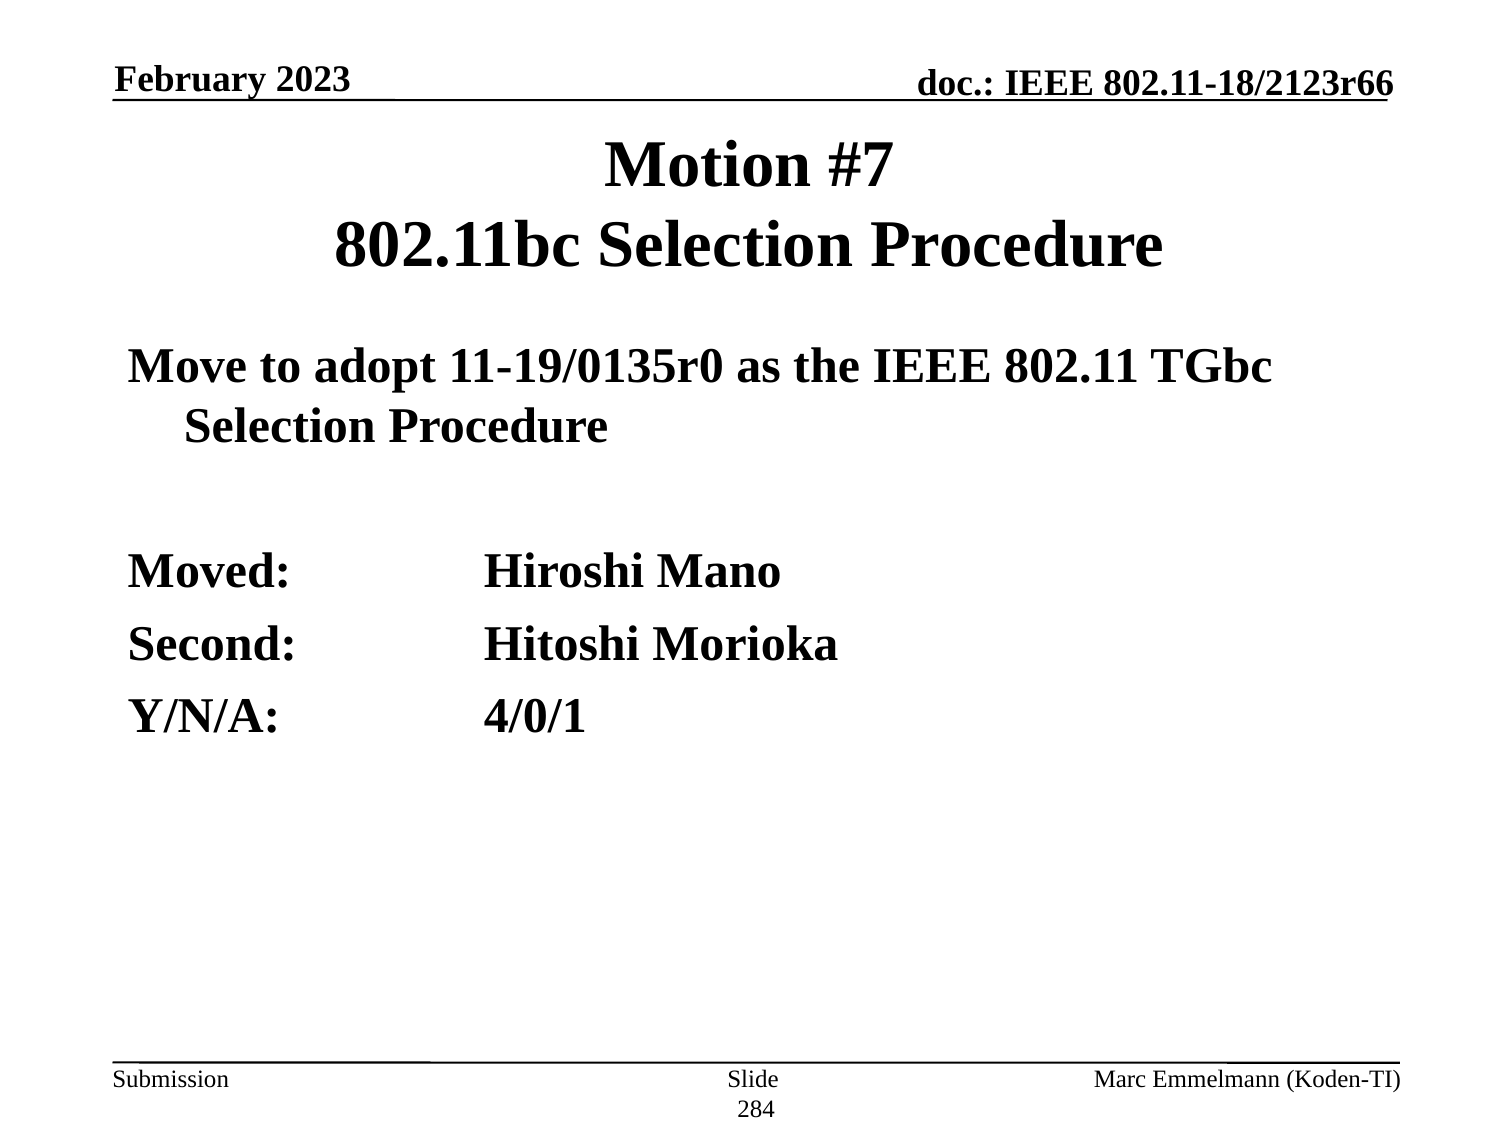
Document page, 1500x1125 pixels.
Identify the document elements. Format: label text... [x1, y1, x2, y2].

slide_number Slide 284 [712, 1061, 800, 1123]
footer Marc Emmelmann (Koden-TI) [878, 1061, 1402, 1093]
title Motion #7 802.11bc Selection Procedure [112, 112, 1388, 288]
list Move to adopt 11-19/0135r0 as the IEEE 802.11 TGbc Selection Procedure Moved: Hiroshi Mano Second: Hitoshi Morioka Y/N/A: 4/0/1 [112, 324, 1388, 1000]
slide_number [114, 54, 423, 100]
